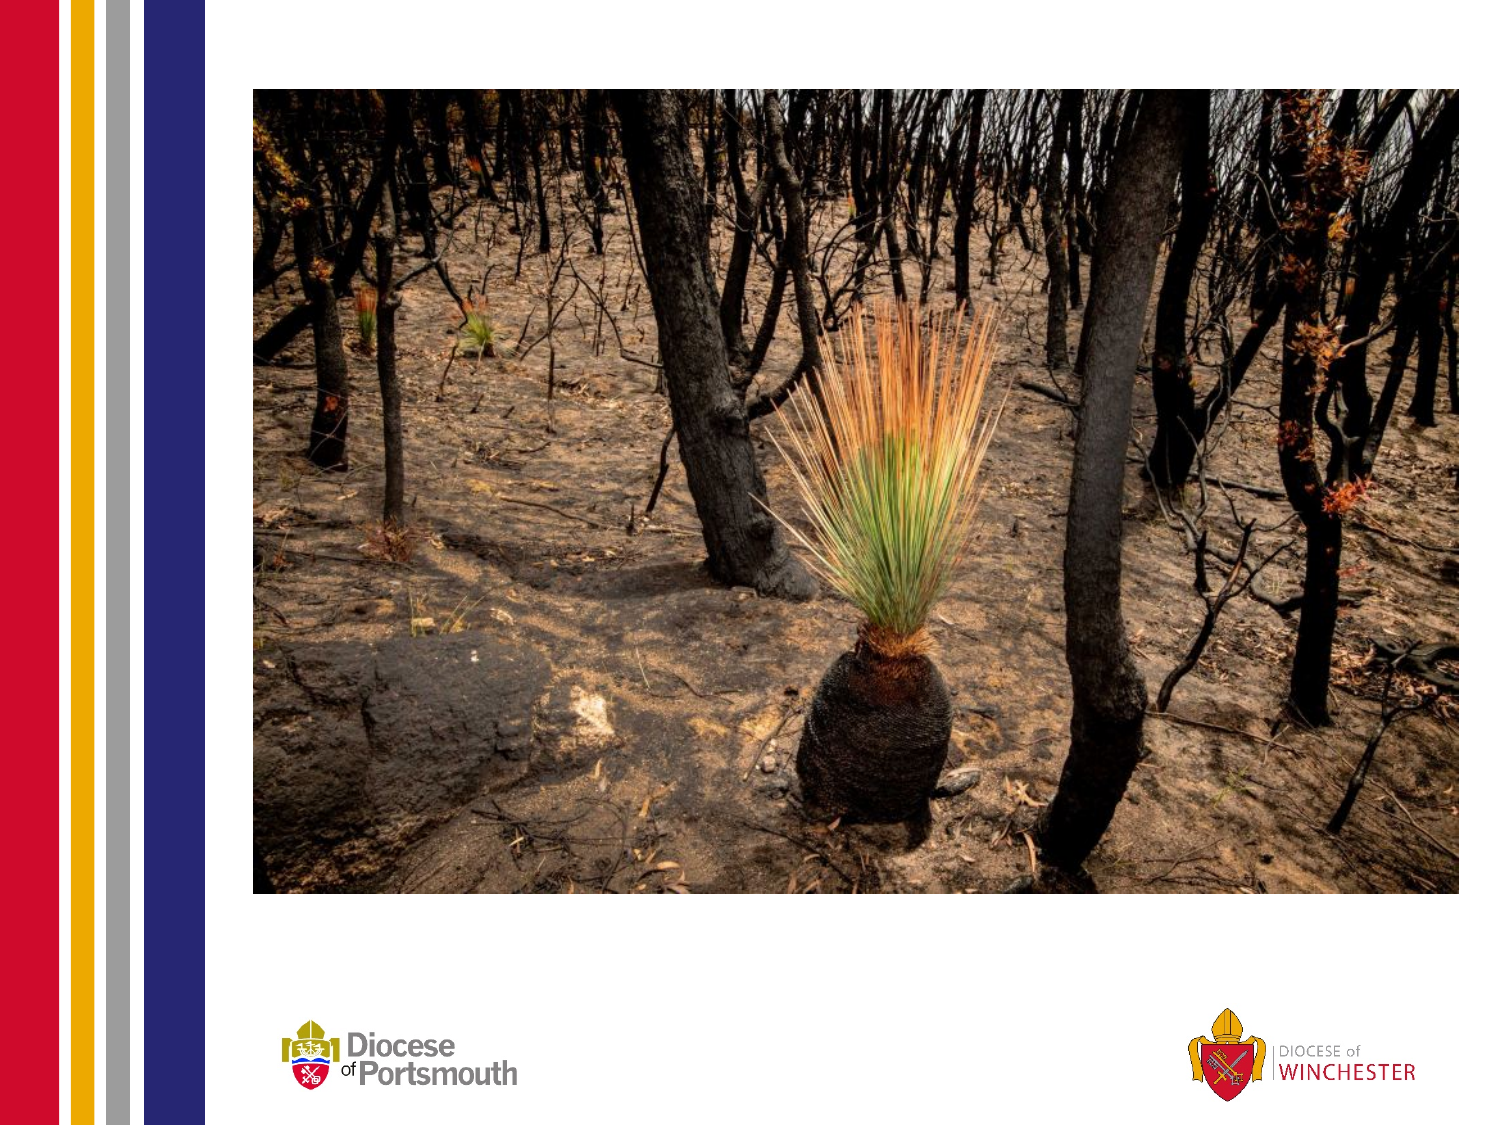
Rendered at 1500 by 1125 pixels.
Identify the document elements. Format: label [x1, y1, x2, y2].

picture [277, 1017, 521, 1092]
picture [1175, 1003, 1424, 1106]
list [253, 89, 1459, 894]
